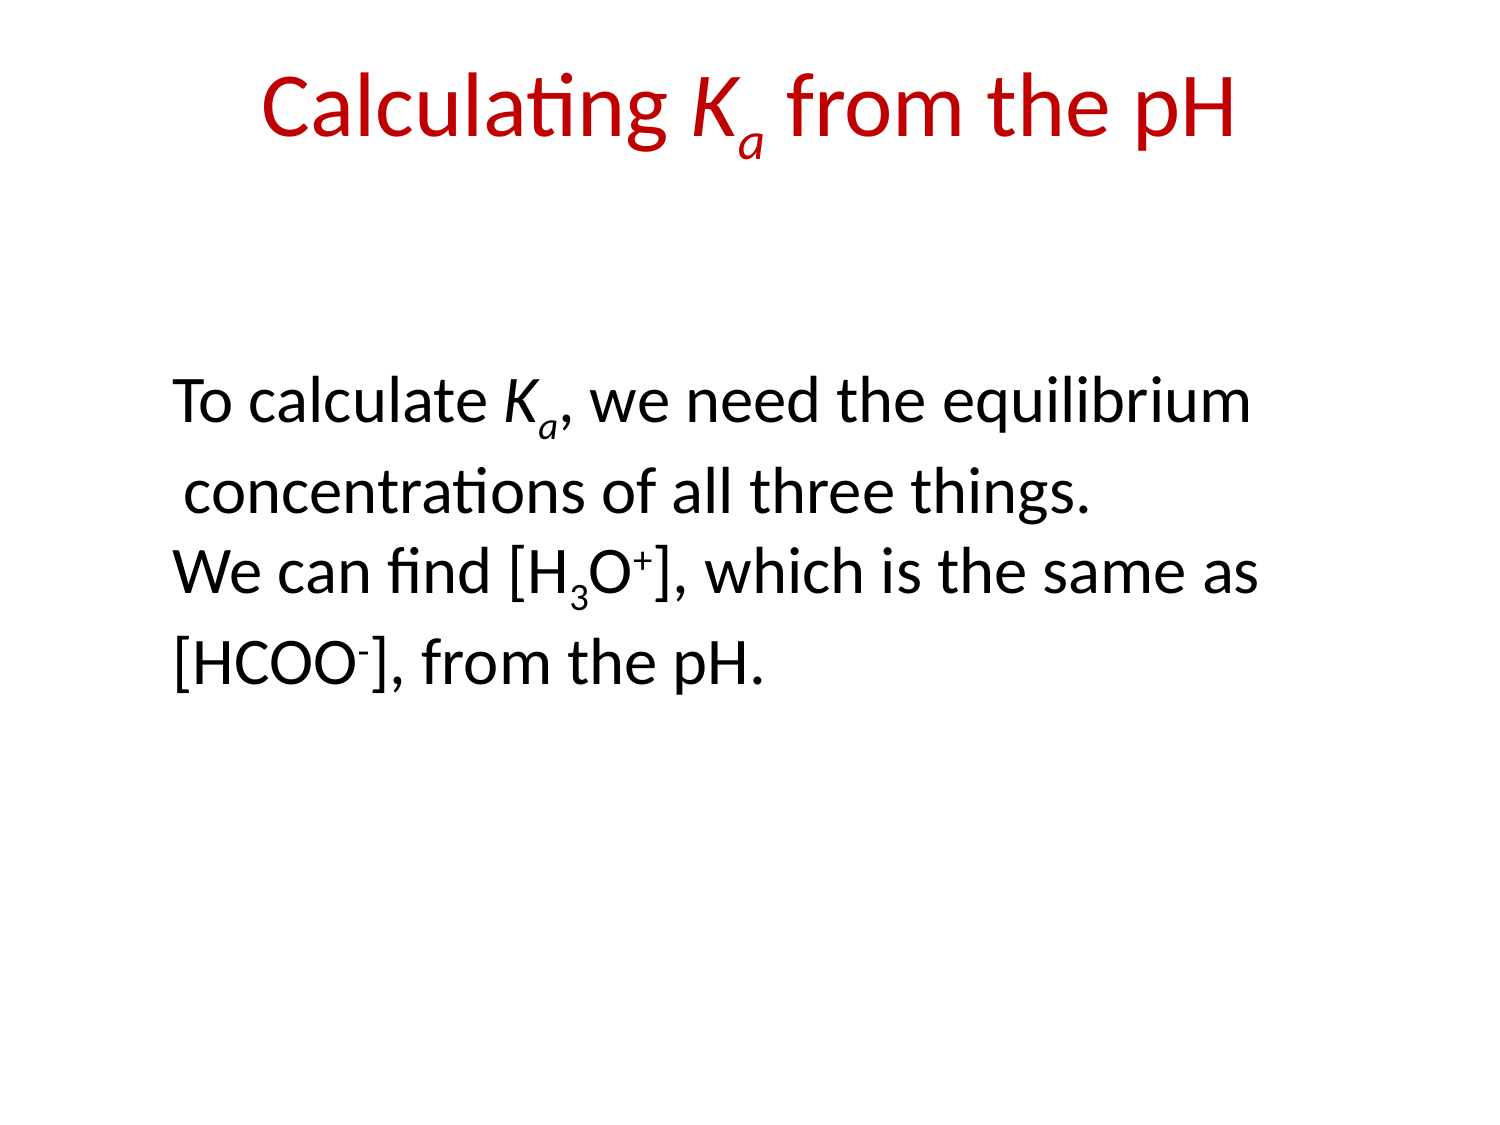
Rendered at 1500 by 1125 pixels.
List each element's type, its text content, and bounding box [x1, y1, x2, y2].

text_box Calculating Ka from the pH [0, 37, 1500, 225]
text_box To calculate Ka, we need the equilibrium concentrations of all three things. We can find [H3O+], which is the same as [HCOO-], from the pH. [112, 255, 1388, 764]
